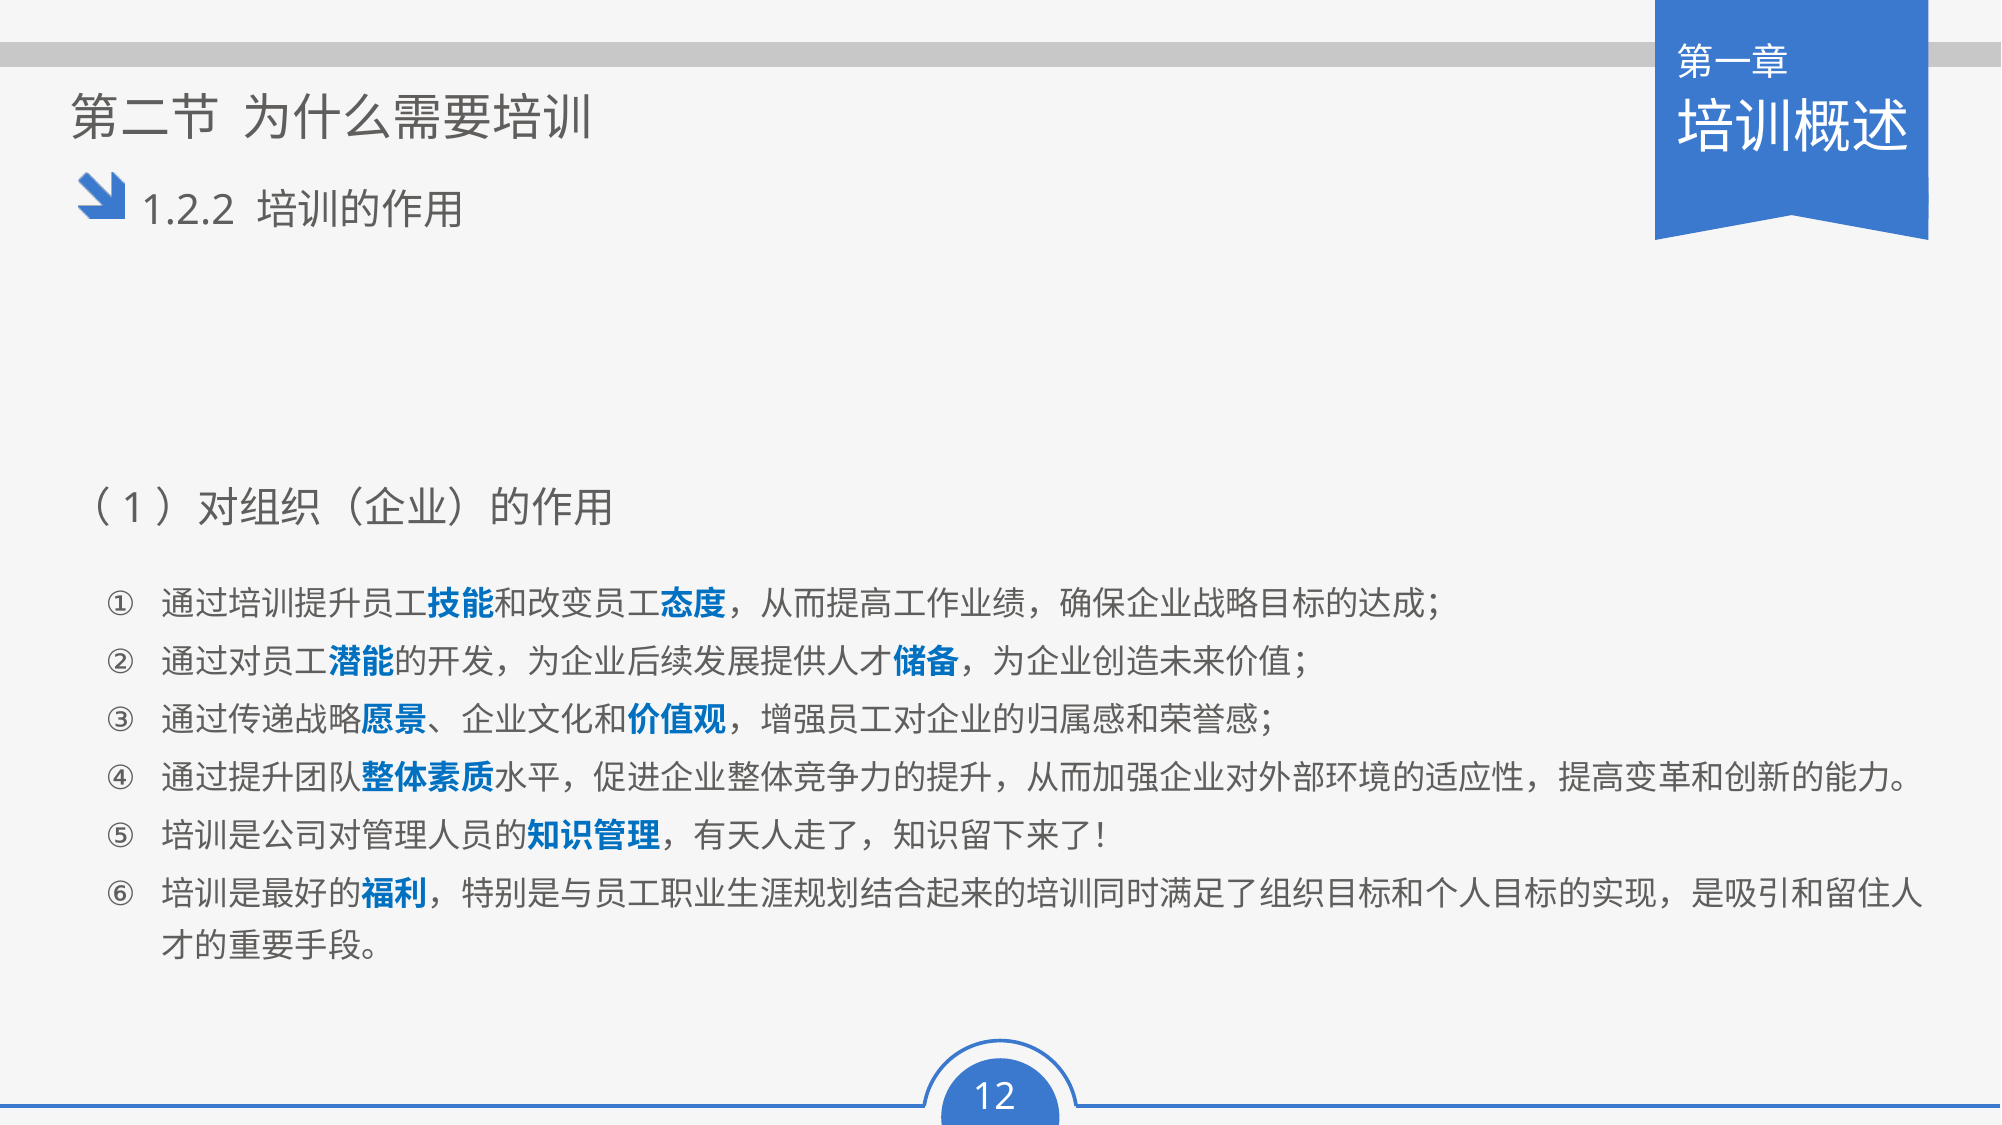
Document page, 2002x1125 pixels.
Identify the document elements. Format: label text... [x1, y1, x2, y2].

text_box （1）对组织（企业）的作用 [55, 458, 979, 538]
picture [78, 172, 125, 219]
text_box 1.2.2 培训的作用 [126, 160, 812, 241]
text_box 通过培训提升员工技能和改变员工态度，从而提高工作业绩，确保企业战略目标的达成； 通过对员工潜能的开发，为企业后续发展提供人才储备，为企业创造未来价值； 通过传递战略愿景、企业文化和价值观，增强员工对企业的归属感和荣誉感； 通过提升团队整体素质水平，促进企业整体竞争力的提升，从而加强企业对外部环境的适应性，提高变革和创新的能力。 培训是公司对管理人员的知识管理，有天人走了，知识留下来了！ 培训是最好的福利，特别是与员工职业生涯规划结合起来的培训同时满足了组织目标和个人目标的实现，是吸引和留住人才的重要手段。 [90, 562, 1946, 972]
